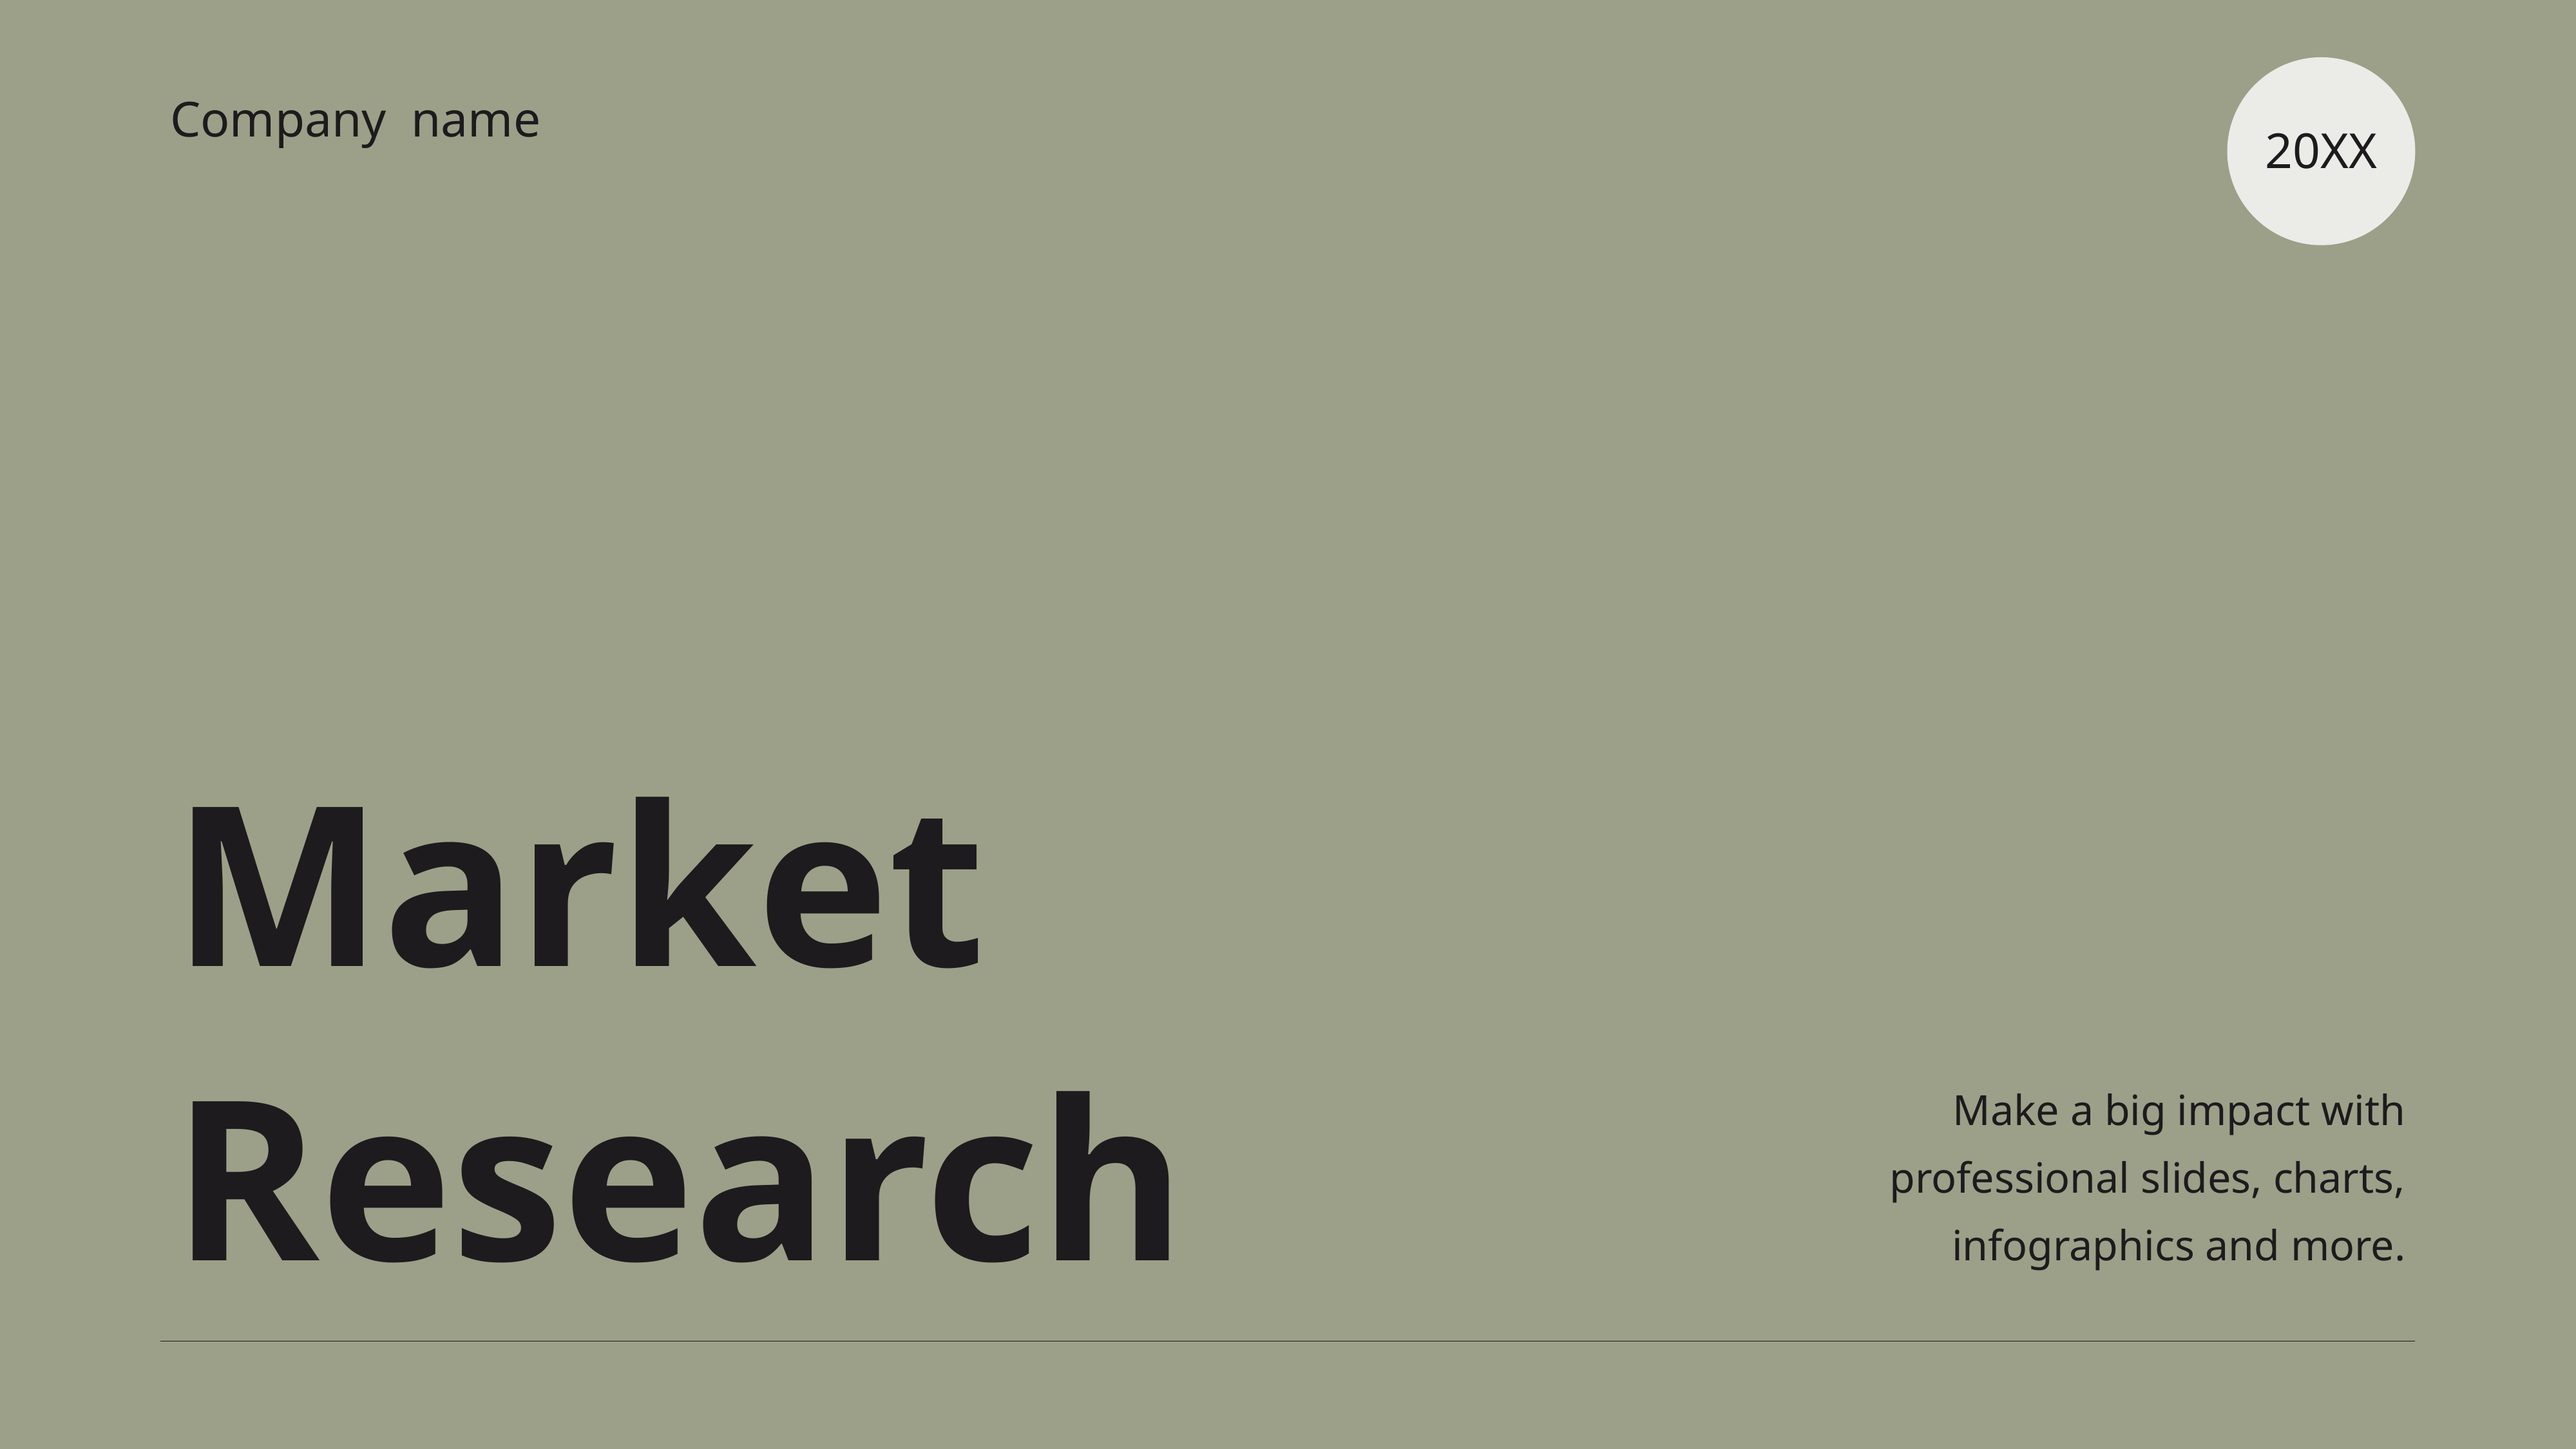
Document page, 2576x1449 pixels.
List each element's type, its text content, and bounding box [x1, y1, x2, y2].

text_box 20XX [2227, 109, 2416, 183]
text_box Market Research [164, 712, 1378, 1310]
text_box [2236, 56, 2407, 109]
text_box Make a big impact with professional slides, charts, infographics and more. [1781, 1061, 2416, 1274]
text_box Company name [160, 78, 745, 151]
text_box [2232, 183, 2410, 246]
